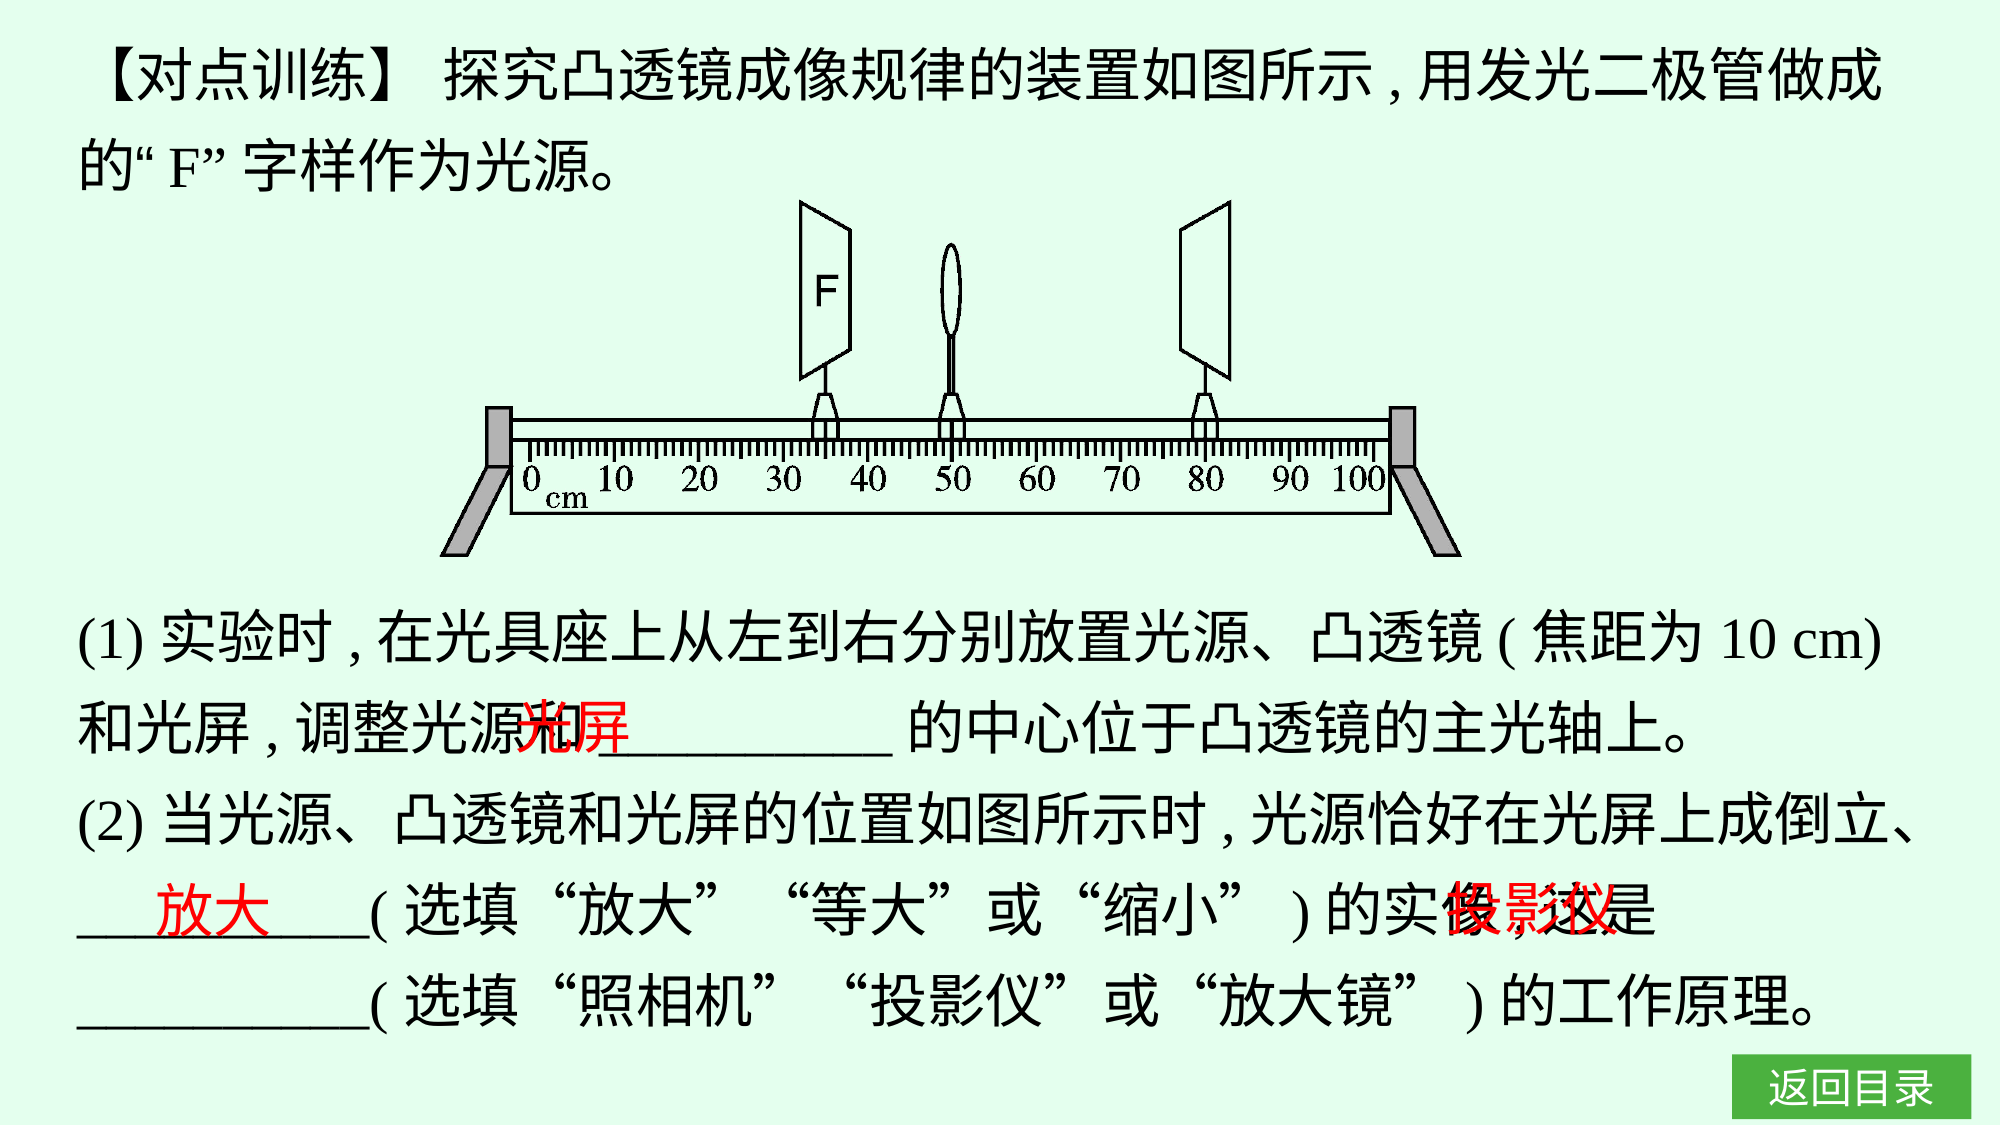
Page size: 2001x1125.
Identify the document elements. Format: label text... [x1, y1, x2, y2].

text_box (1)实验时,在光具座上从左到右分别放置光源、凸透镜(焦距为10 cm)和光屏,调整光源和__________的中心位于凸透镜的主光轴上。 (2)当光源、凸透镜和光屏的位置如图所示时,光源恰好在光屏上成倒立、__________(选填“放大”“等大”或“缩小”)的实像,这是__________(选填“照相机”“投影仪”或“放大镜”)的工作原理。 [62, 571, 1938, 1041]
picture [438, 198, 1466, 559]
text_box 投影仪 [1430, 843, 1648, 950]
text_box 【对点训练】 探究凸透镜成像规律的装置如图所示,用发光二极管做成的“F”字样作为光源。 [62, 9, 1938, 206]
text_box 放大 [140, 846, 300, 952]
text_box 光屏 [500, 661, 660, 768]
